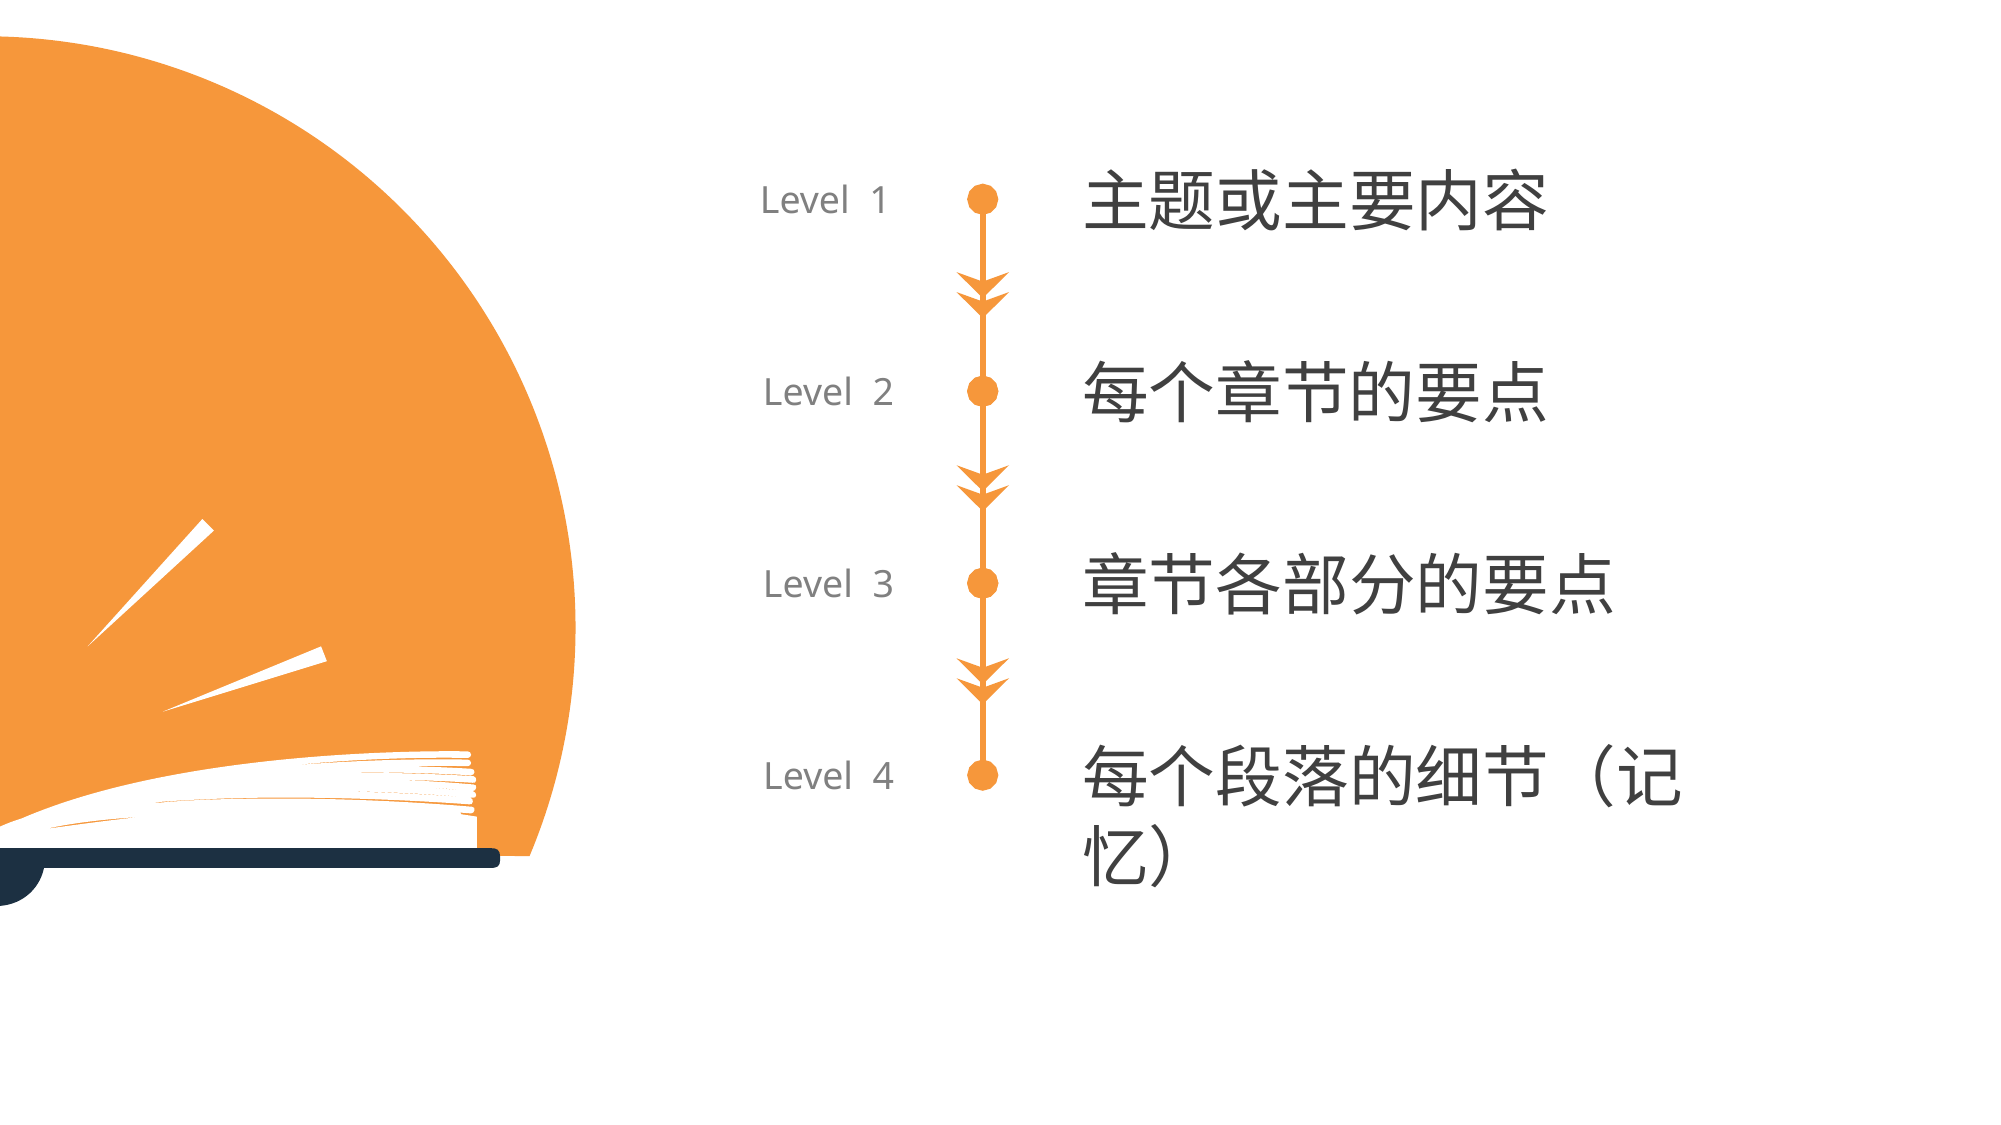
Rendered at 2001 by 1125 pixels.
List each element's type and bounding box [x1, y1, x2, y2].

text_box [753, 151, 1828, 824]
text_box [0, 36, 576, 1125]
